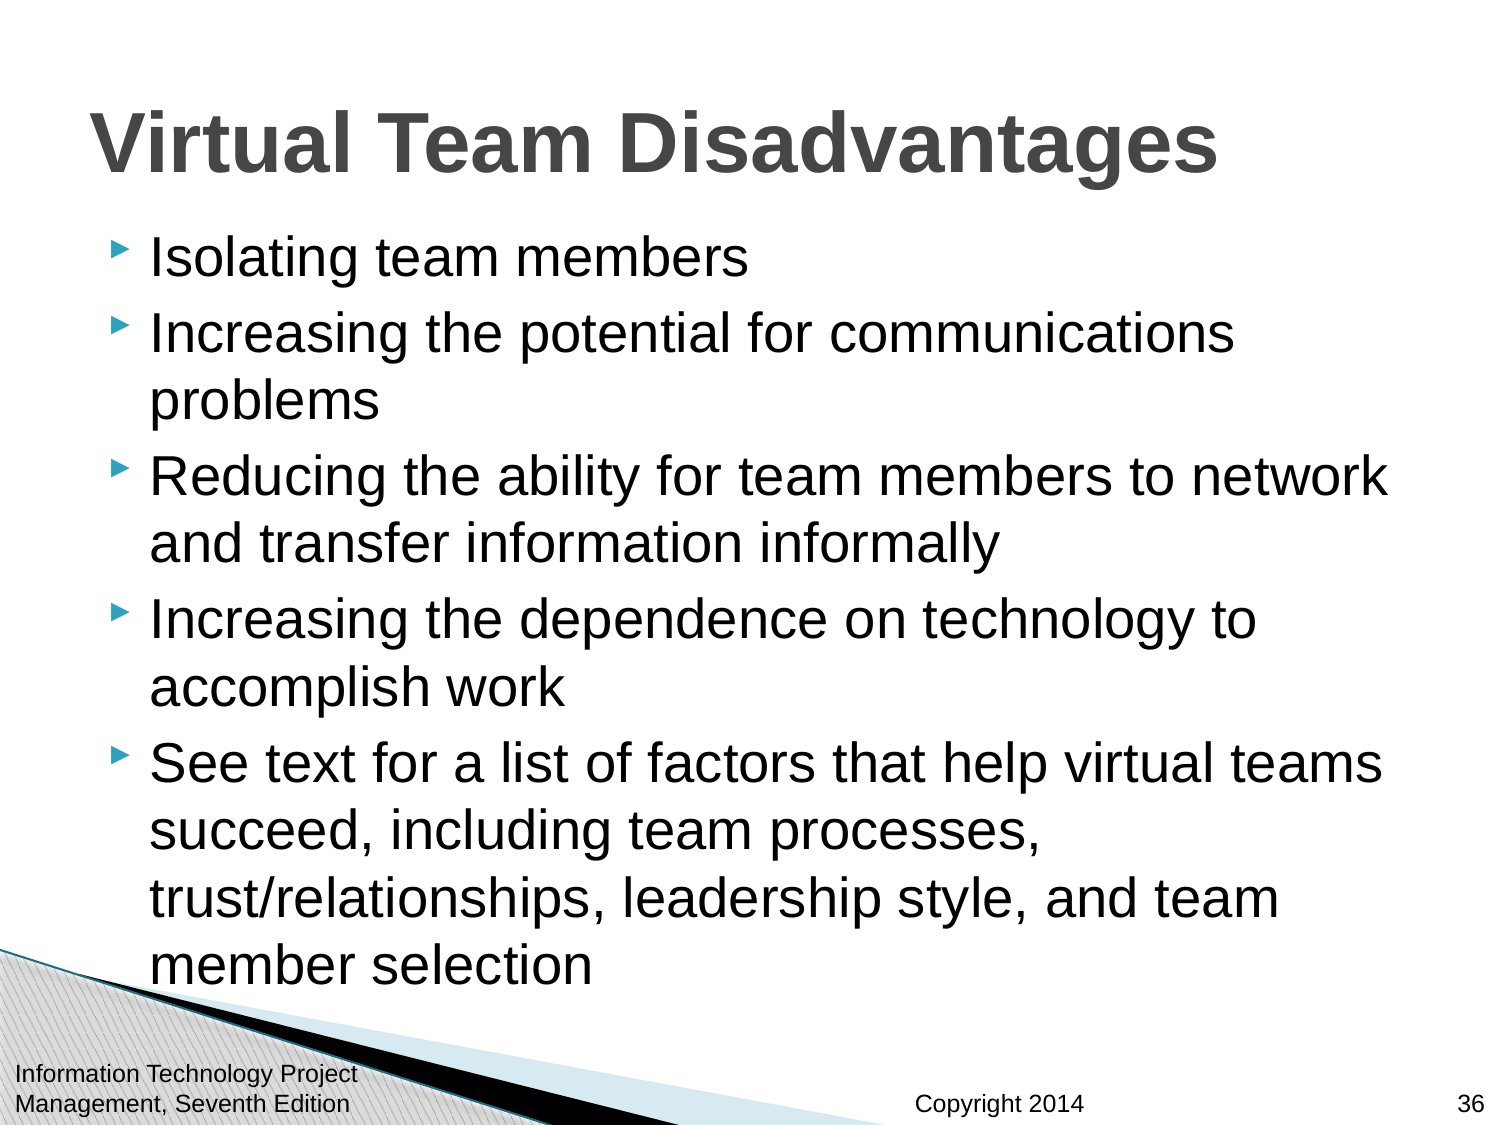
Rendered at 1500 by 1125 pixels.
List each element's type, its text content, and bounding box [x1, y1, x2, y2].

title Virtual Team Disadvantages [75, 45, 1425, 233]
list Isolating team members Increasing the potential for communications problems Reducing the ability for team members to network and transfer information informally Increasing the dependence on technology to accomplish work See text for a list of factors that help virtual teams succeed, including team processes, trust/relationships, leadership style, and team member selection [74, 212, 1451, 956]
footer Information Technology Project Management, Seventh Edition [0, 1065, 425, 1125]
slide_number 36 [1408, 1065, 1500, 1125]
